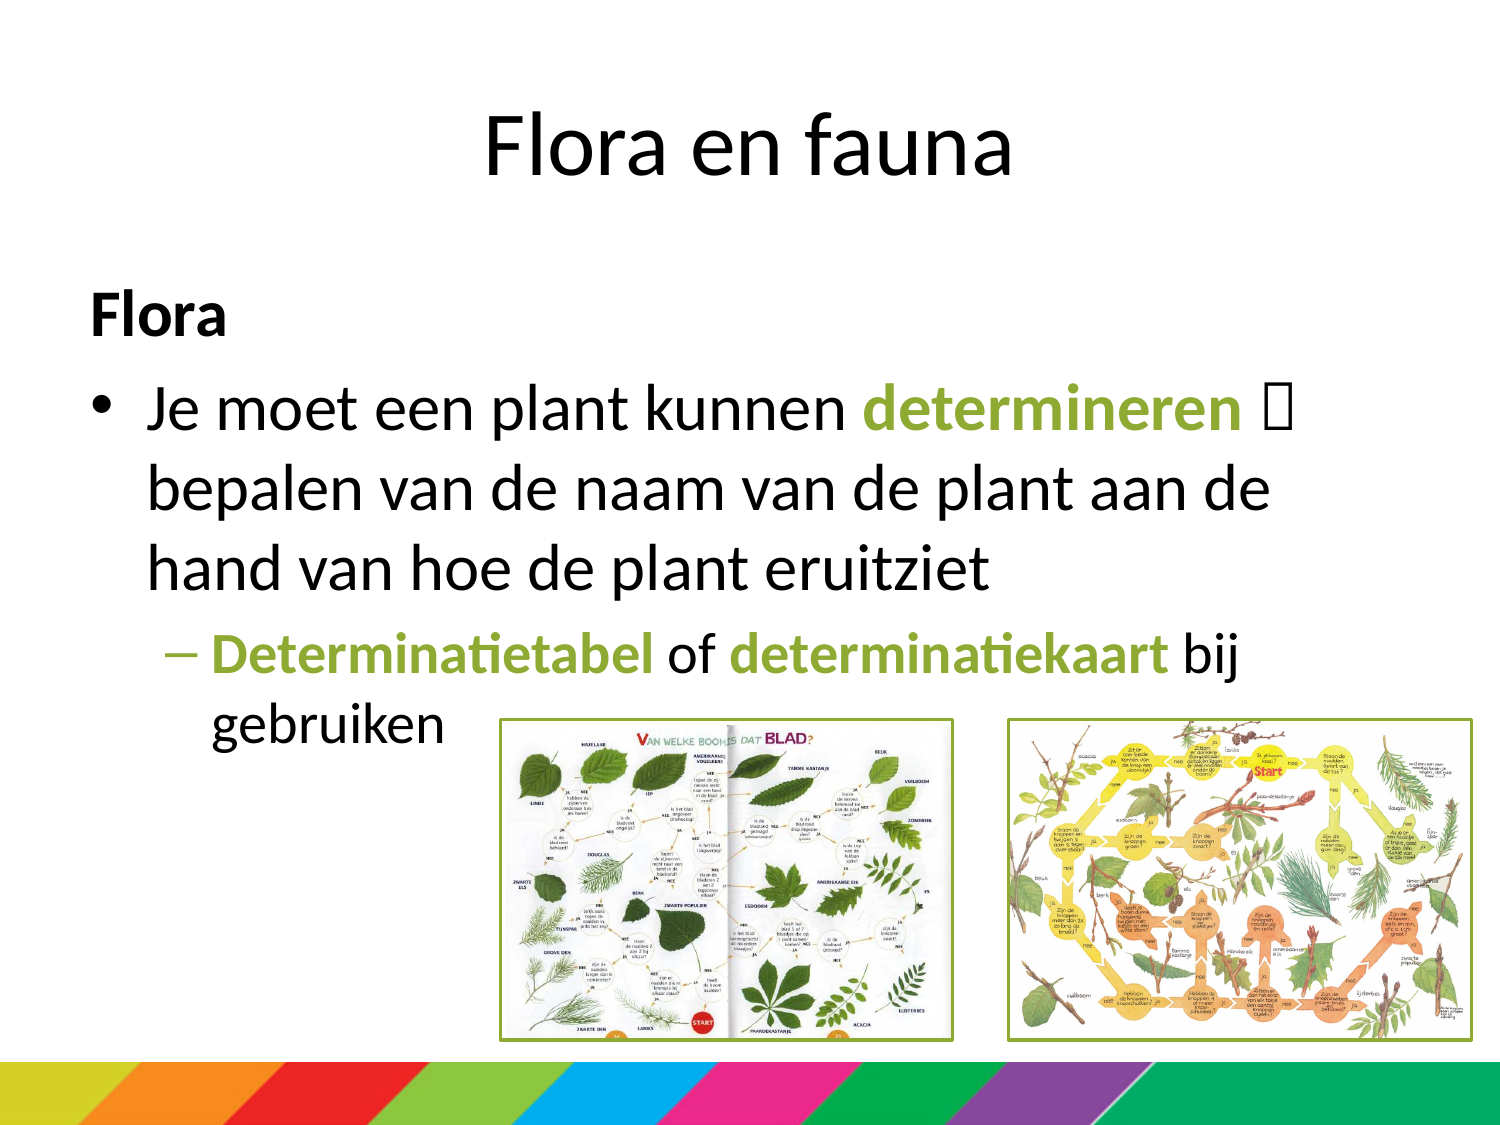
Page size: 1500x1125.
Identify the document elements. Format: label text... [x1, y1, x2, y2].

picture [656, 1062, 1500, 1125]
title Flora en fauna [75, 45, 1425, 233]
picture [0, 1062, 574, 1125]
picture [501, 720, 952, 1039]
list Flora Je moet een plant kunnen determineren  bepalen van de naam van de plant aan de hand van hoe de plant eruitziet Determinatietabel of determinatiekaart bij gebruiken [75, 262, 1425, 1005]
picture [1009, 720, 1470, 1039]
